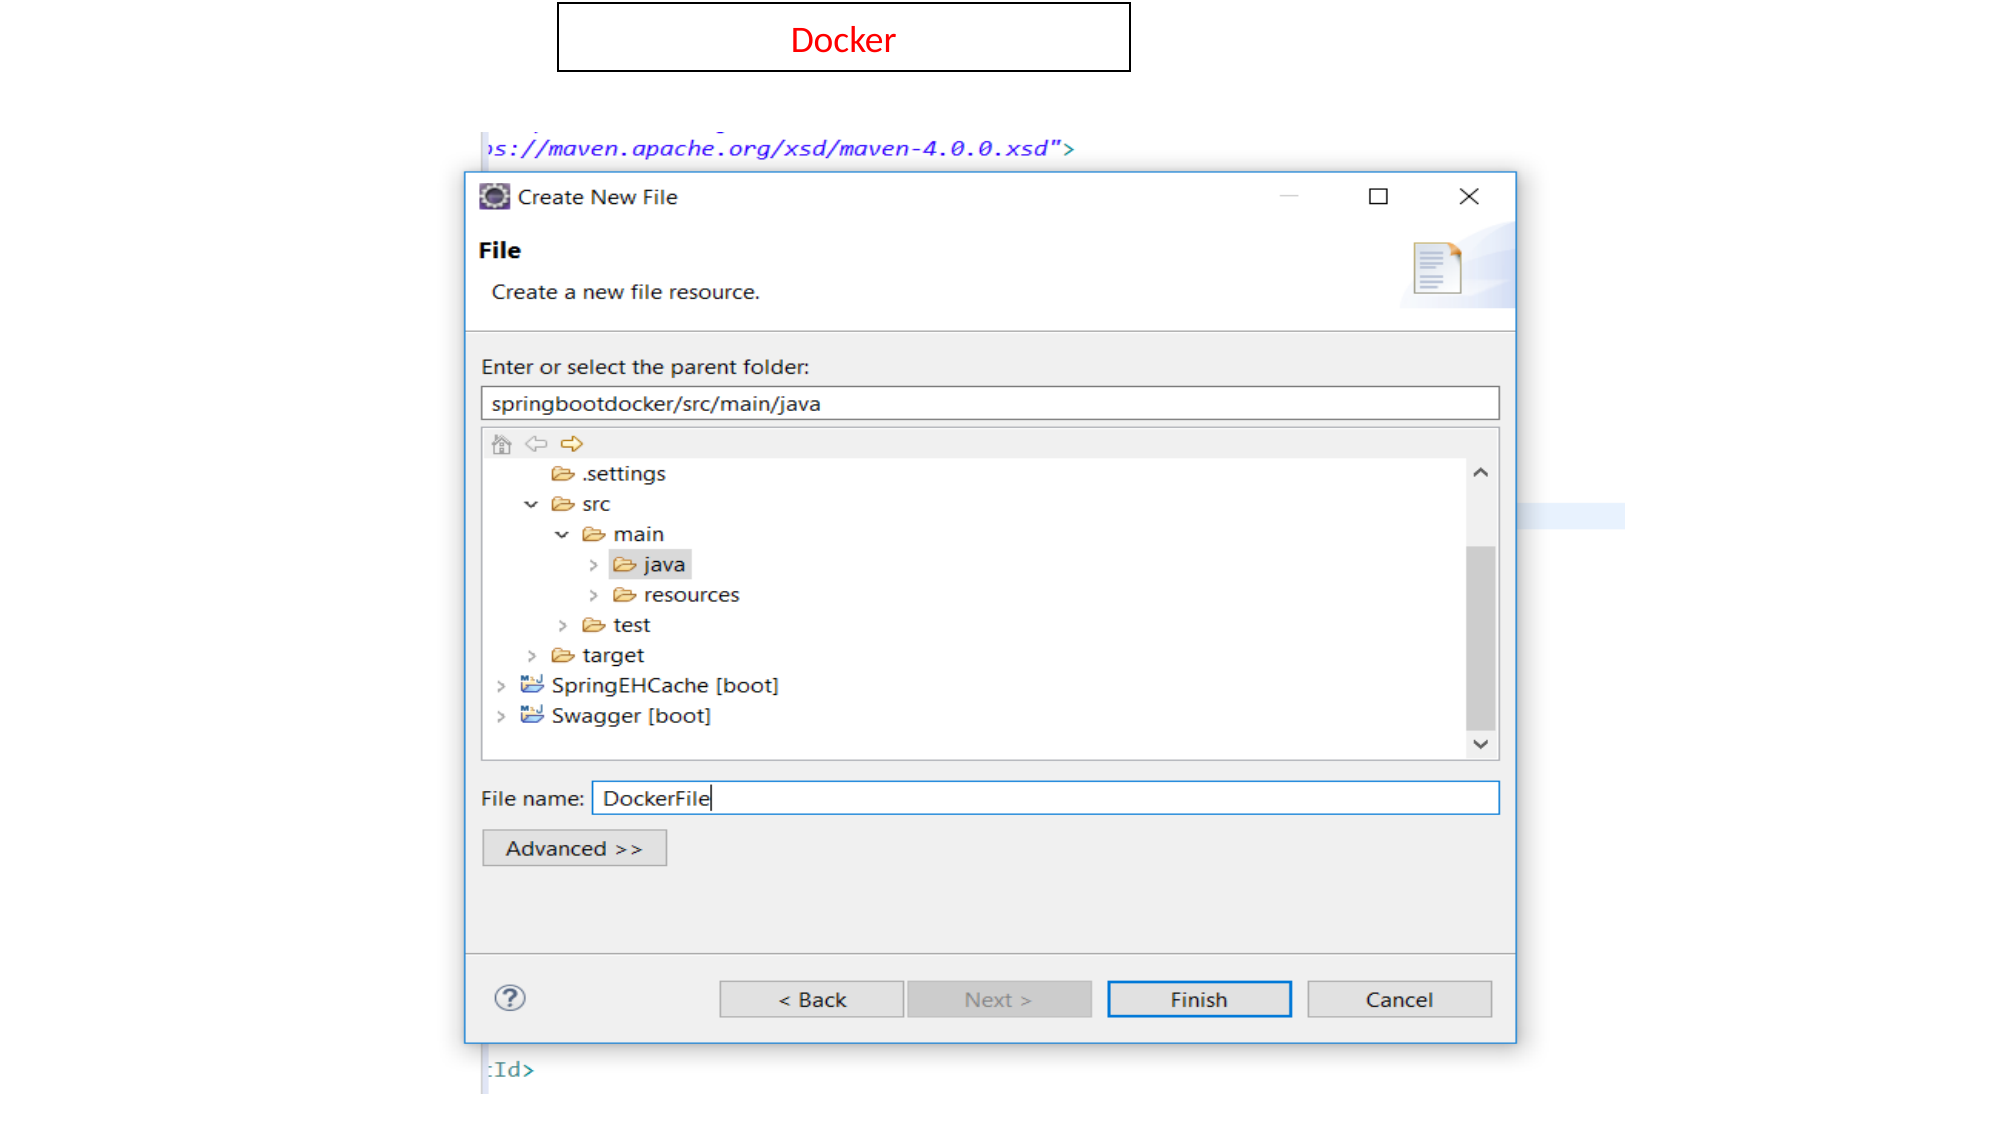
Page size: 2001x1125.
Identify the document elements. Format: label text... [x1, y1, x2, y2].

text_box Docker [557, 2, 1131, 72]
picture [375, 132, 1625, 1094]
